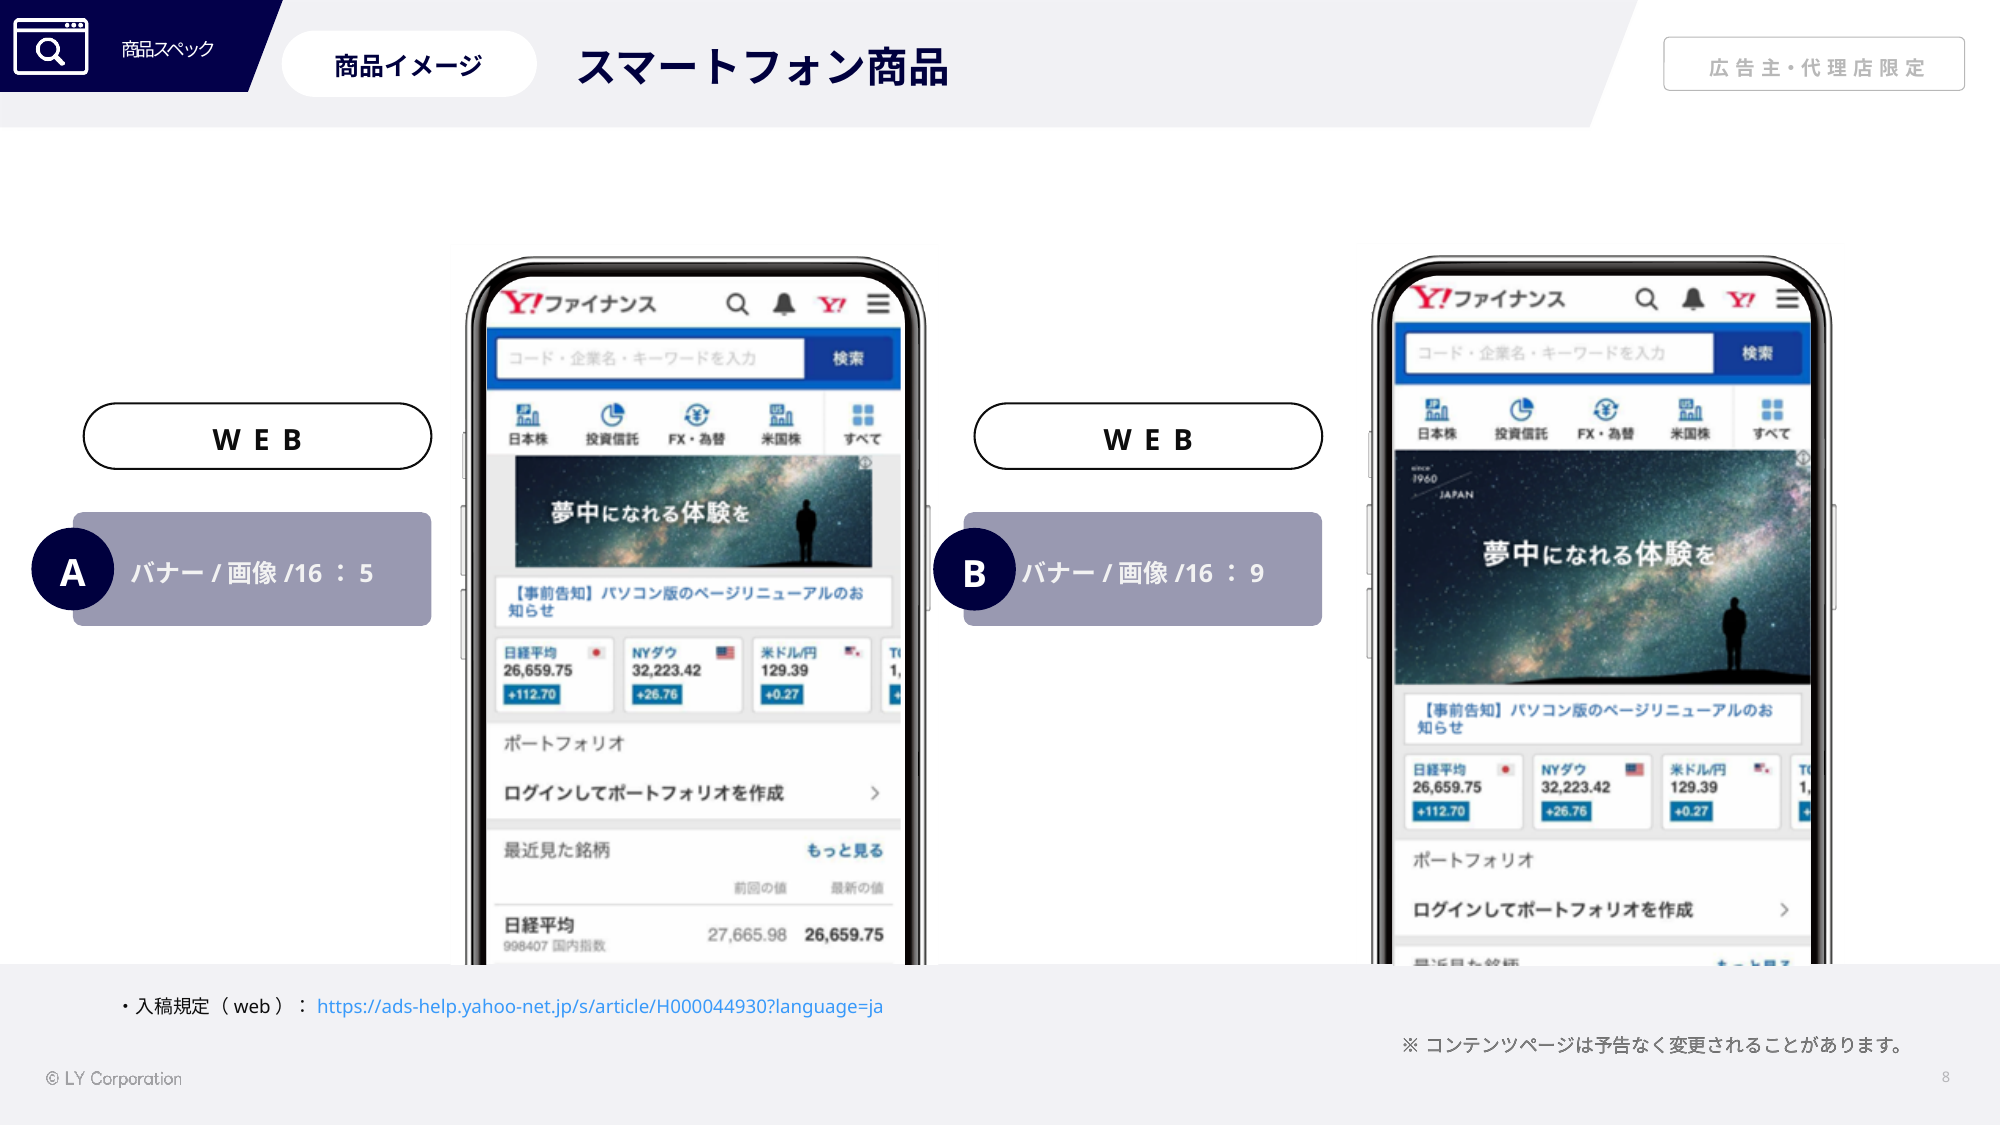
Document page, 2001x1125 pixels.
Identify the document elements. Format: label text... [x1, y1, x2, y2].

text_box ※コンテンツページは予告なく変更されることがあります。 [1401, 1033, 1911, 1056]
picture [9, 5, 92, 87]
picture [46, 1071, 181, 1088]
text_box B [939, 526, 1017, 612]
text_box ・入稿規定（web）：https://ads-help.yahoo-net.jp/s/article/H000044930?language=ja [102, 982, 1577, 1029]
picture [450, 244, 939, 965]
text_box バナー/画像/16：9 [962, 511, 1324, 627]
list 商品スペック [97, 13, 240, 81]
list スマートフォン商品 [575, 41, 1218, 97]
text_box 商品イメージ [280, 29, 538, 98]
picture [1356, 243, 1845, 966]
text_box WEB [974, 403, 1323, 469]
text_box A [30, 526, 116, 612]
text_box バナー/画像/16：5 [71, 511, 433, 627]
text_box WEB [83, 403, 432, 469]
